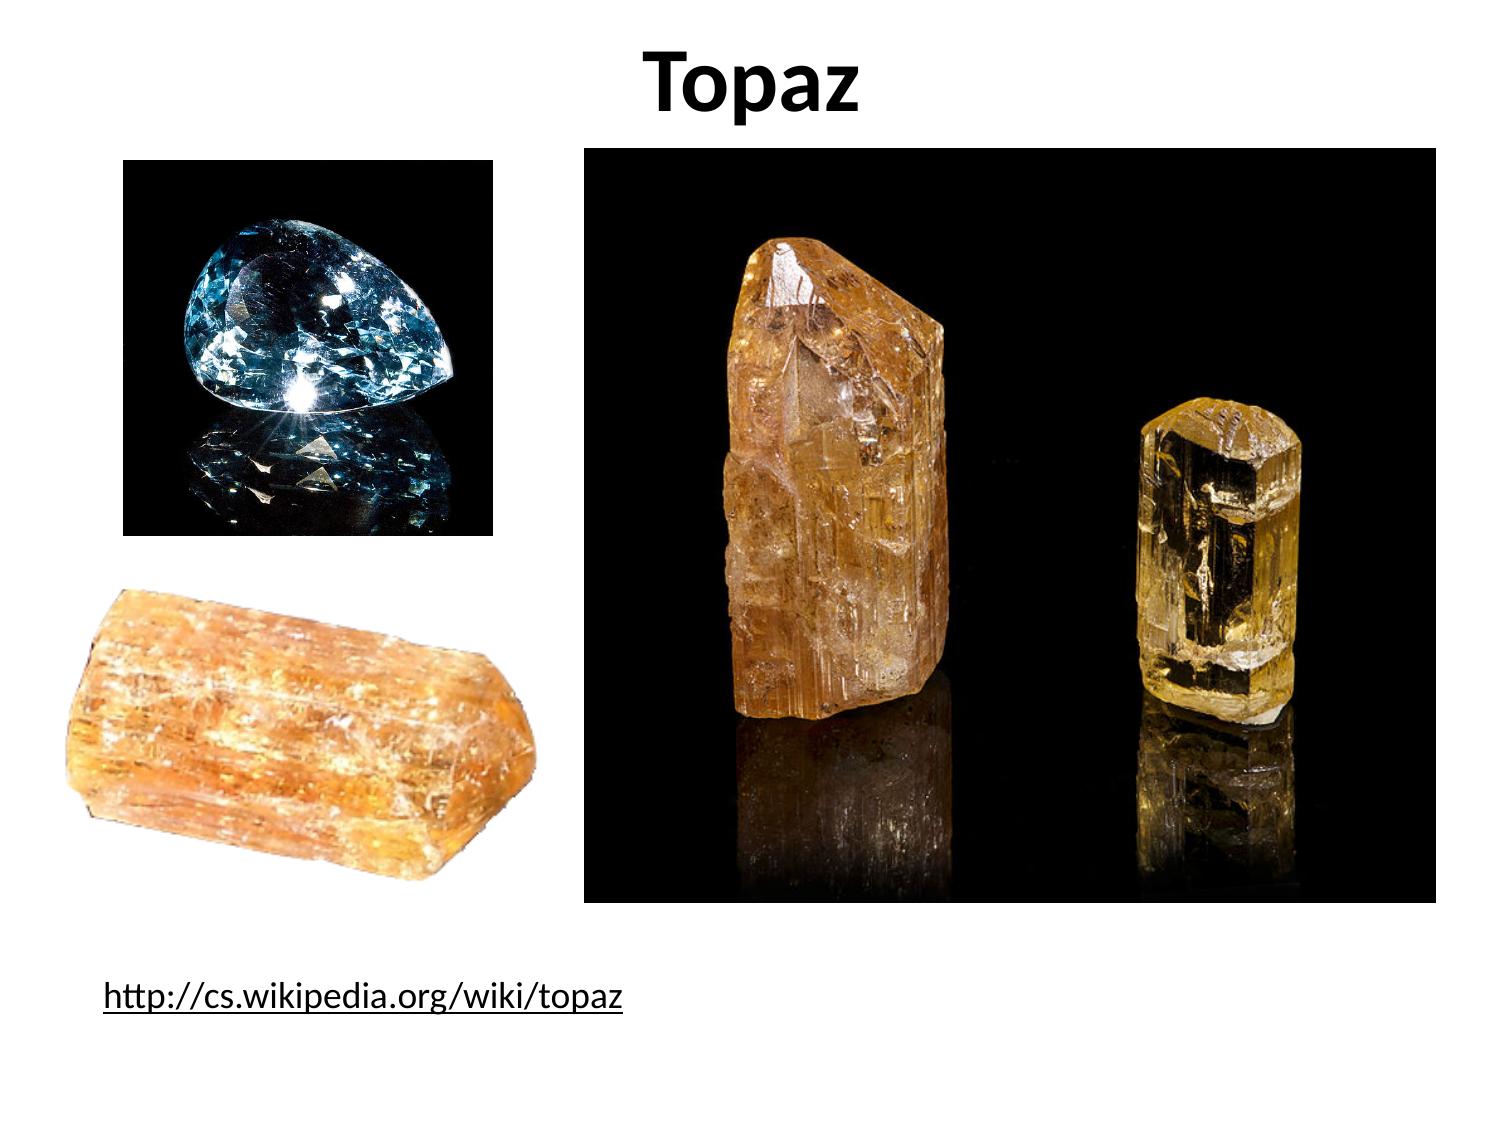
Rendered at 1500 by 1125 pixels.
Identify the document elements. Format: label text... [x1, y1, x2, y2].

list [584, 148, 1436, 903]
picture [64, 585, 542, 885]
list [123, 160, 493, 536]
title Topaz [76, 0, 1427, 149]
text_box http://cs.wikipedia.org/wiki/topaz [88, 964, 1247, 1024]
